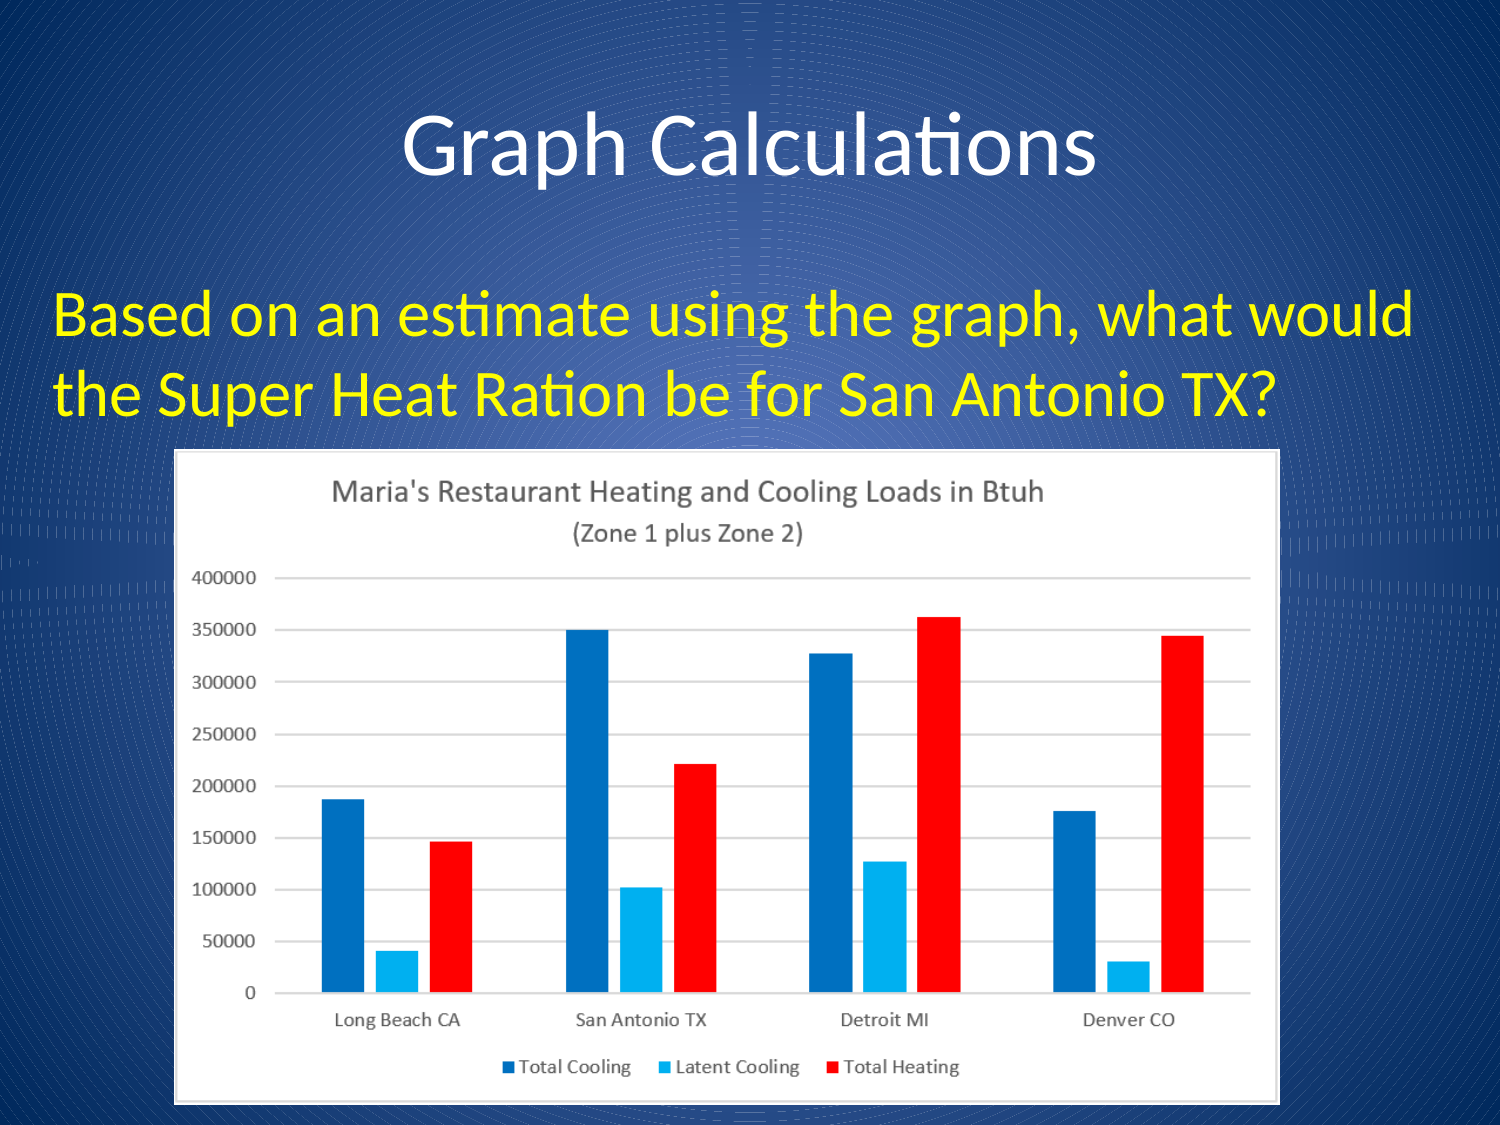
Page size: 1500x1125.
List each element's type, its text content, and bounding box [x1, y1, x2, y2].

picture [174, 449, 1280, 1105]
list Based on an estimate using the graph, what would the Super Heat Ration be for San Antonio TX? [37, 262, 1450, 1005]
title Graph Calculations [75, 45, 1425, 233]
